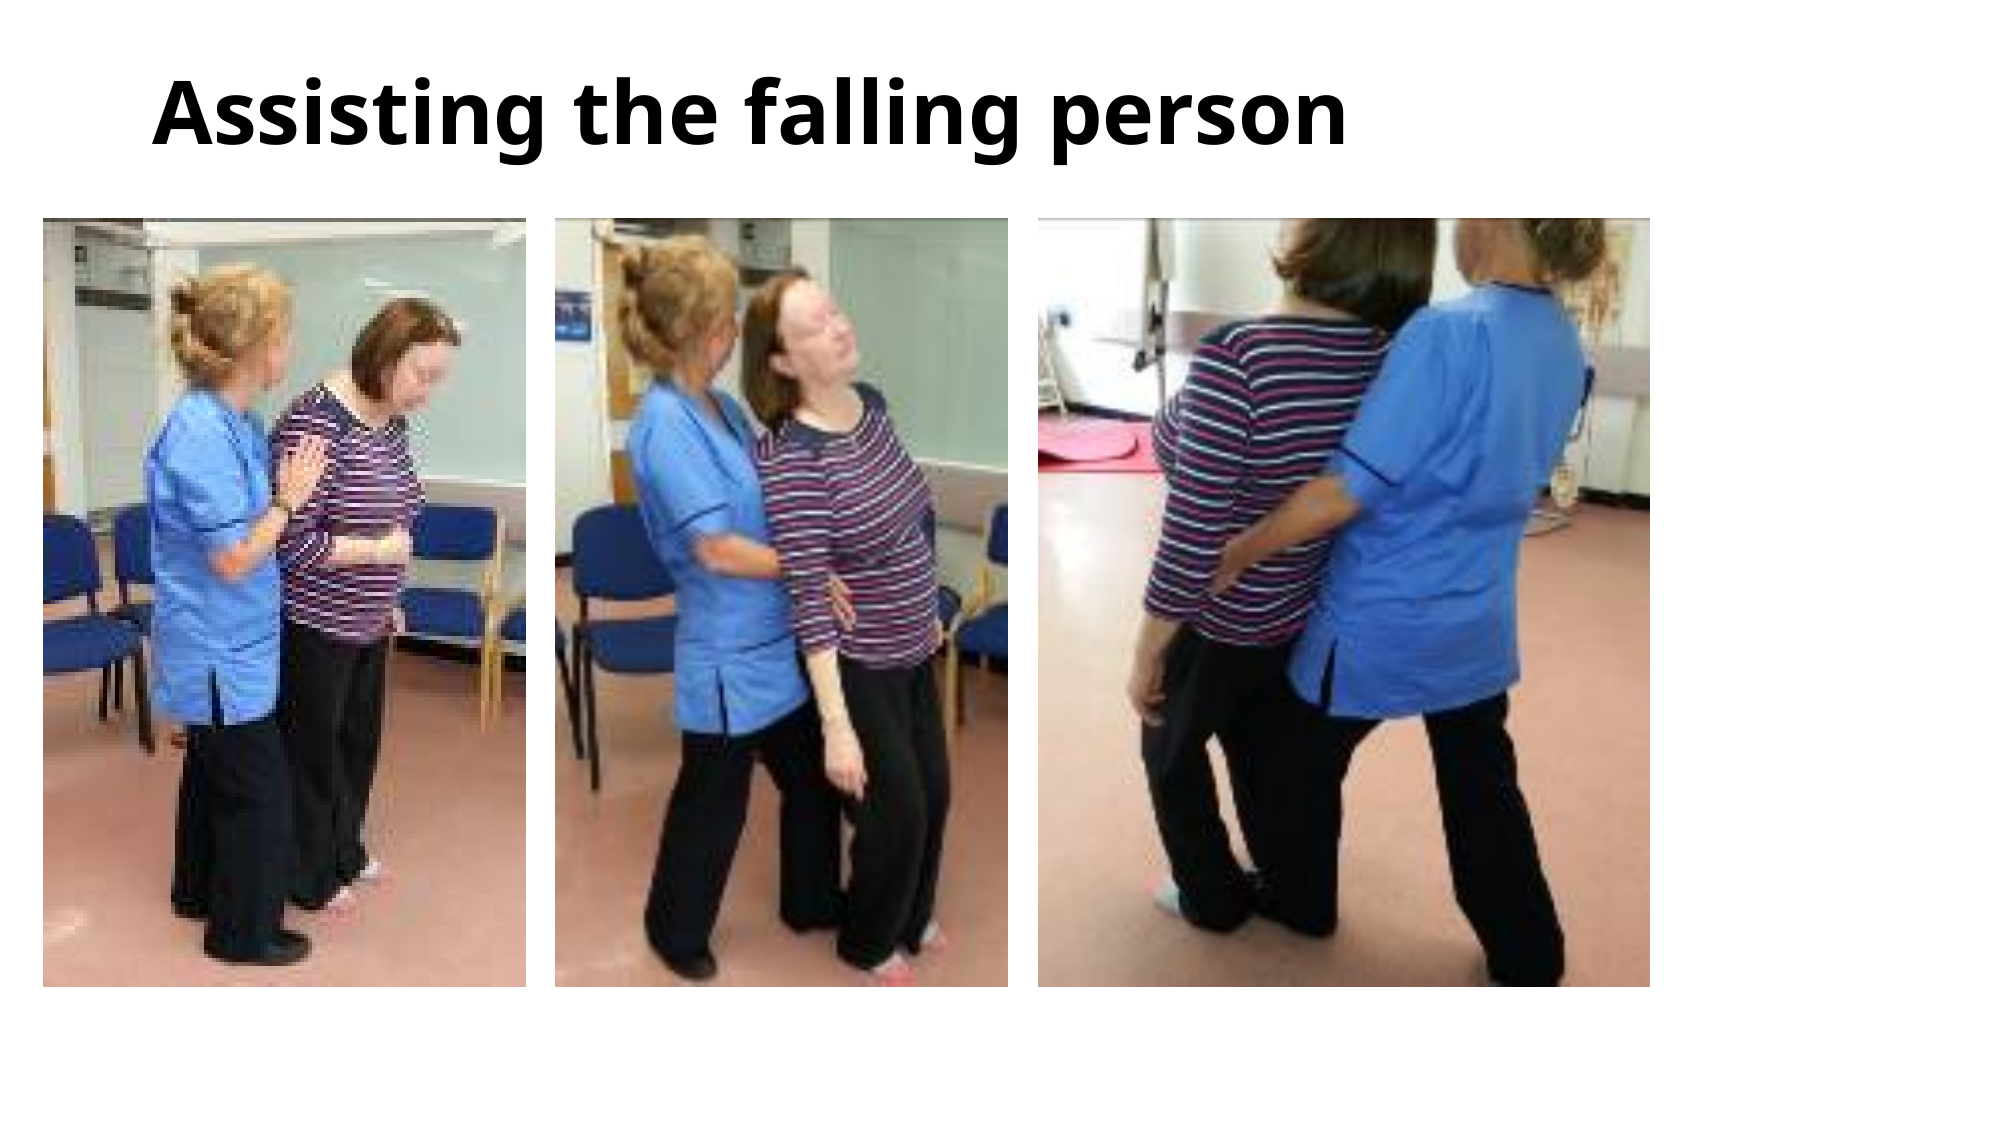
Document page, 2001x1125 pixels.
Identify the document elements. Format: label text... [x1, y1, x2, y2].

title Assisting the falling person [137, 59, 1863, 278]
picture [1038, 218, 1650, 988]
picture [43, 218, 526, 988]
picture [555, 218, 1008, 988]
